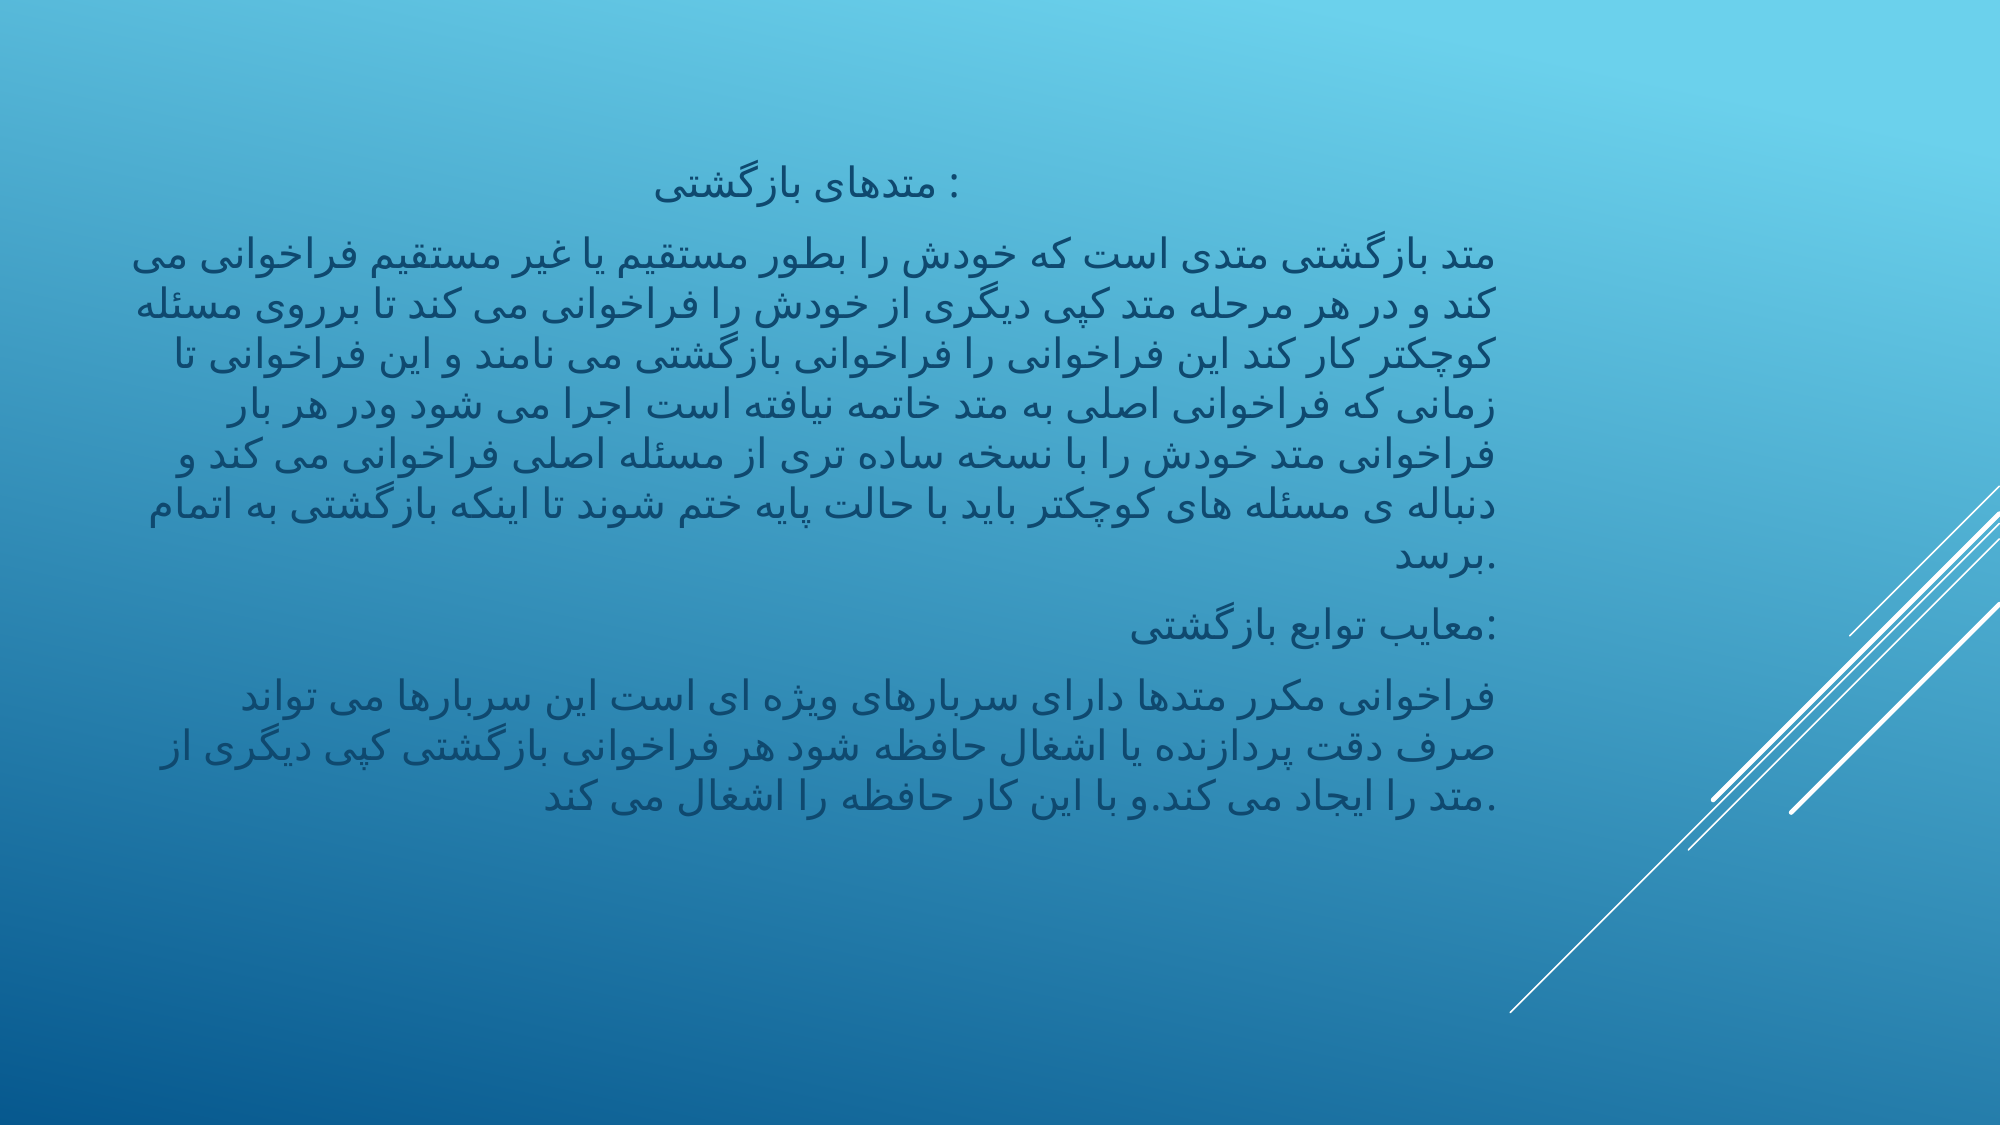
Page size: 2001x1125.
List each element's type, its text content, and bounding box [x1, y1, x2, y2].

list متدهای بازگشتی : متد بازگشتی متدی است که خودش را بطور مستقیم یا غیر مستقیم فراخوانی می کند و در هر مرحله متد کپی دیگری از خودش را فراخوانی می کند تا برروی مسئله کوچکتر کار کند این فراخوانی را فراخوانی بازگشتی می نامند و این فراخوانی تا زمانی که فراخوانی اصلی به متد خاتمه نیافته است اجرا می شود ودر هر بار فراخوانی متد خودش را با نسخه ساده تری از مسئله اصلی فراخوانی می کند و دنباله ی مسئله های کوچکتر باید با حالت پایه ختم شوند تا اینکه بازگشتی به اتمام برسد. معایب توابع بازگشتی: فراخوانی مکرر متدها دارای سربارهای ویژه ای است این سربارها می تواند صرف دقت پردازنده یا اشغال حافظه شود هر فراخوانی بازگشتی کپی دیگری از متد را ایجاد می کند.و با این کار حافظه را اشغال می کند. [112, 112, 1513, 934]
